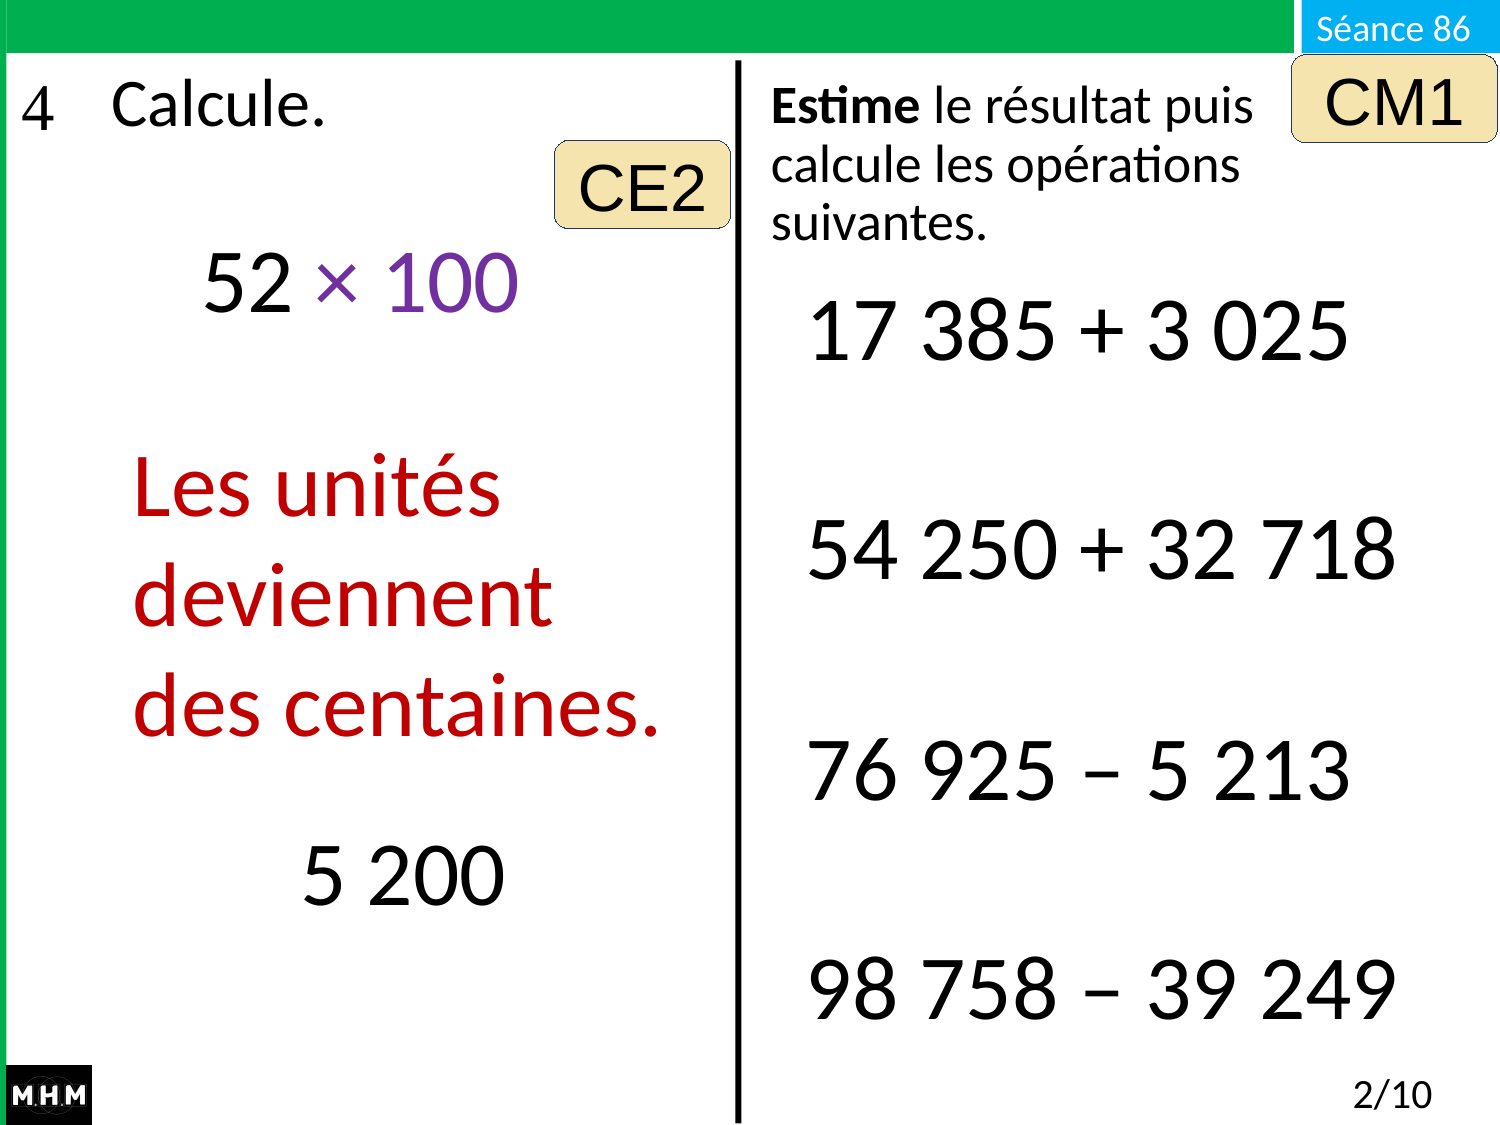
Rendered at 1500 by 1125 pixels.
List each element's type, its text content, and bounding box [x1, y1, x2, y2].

text_box 52 × 100 [186, 213, 658, 338]
text_box Les unités deviennent des centaines. [118, 417, 680, 872]
text_box 5 200 [285, 806, 526, 932]
text_box CM1 [1291, 54, 1498, 143]
text_box Estime le résultat puis calcule les opérations suivantes. [756, 68, 1292, 262]
text_box Calcule. [96, 60, 718, 149]
list 2/10 [1293, 1064, 1493, 1125]
text_box CE2 [554, 140, 731, 229]
text_box 17 385 + 3 025 54 250 + 32 718 76 925 – 5 213 98 758 – 39 249 [791, 261, 1445, 1046]
picture [6, 1065, 92, 1125]
